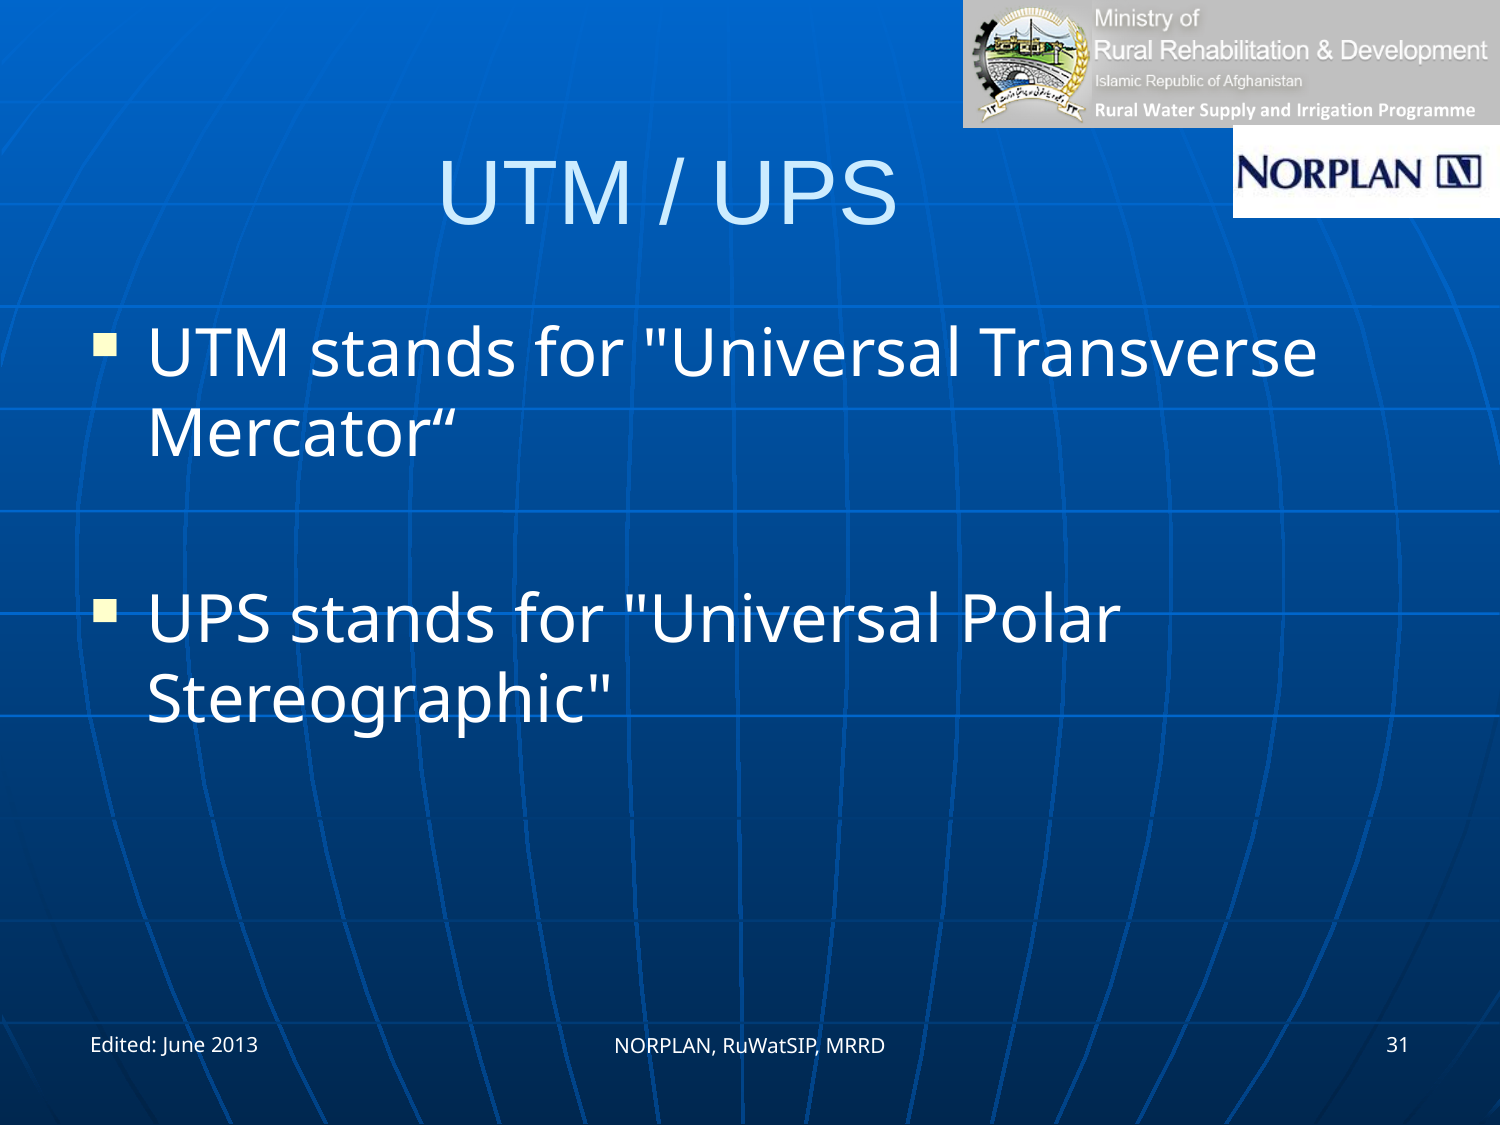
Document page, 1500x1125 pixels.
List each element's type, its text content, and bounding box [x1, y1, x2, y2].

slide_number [74, 1023, 426, 1100]
picture [963, 0, 1500, 218]
title UTM / UPS [74, 93, 1262, 282]
slide_number 31 [1074, 1023, 1426, 1100]
footer NORPLAN, RuWatSIP, MRRD [512, 1024, 988, 1101]
list UTM stands for "Universal Transverse Mercator“ UPS stands for "Universal Polar Stereographic" [74, 301, 1426, 1006]
